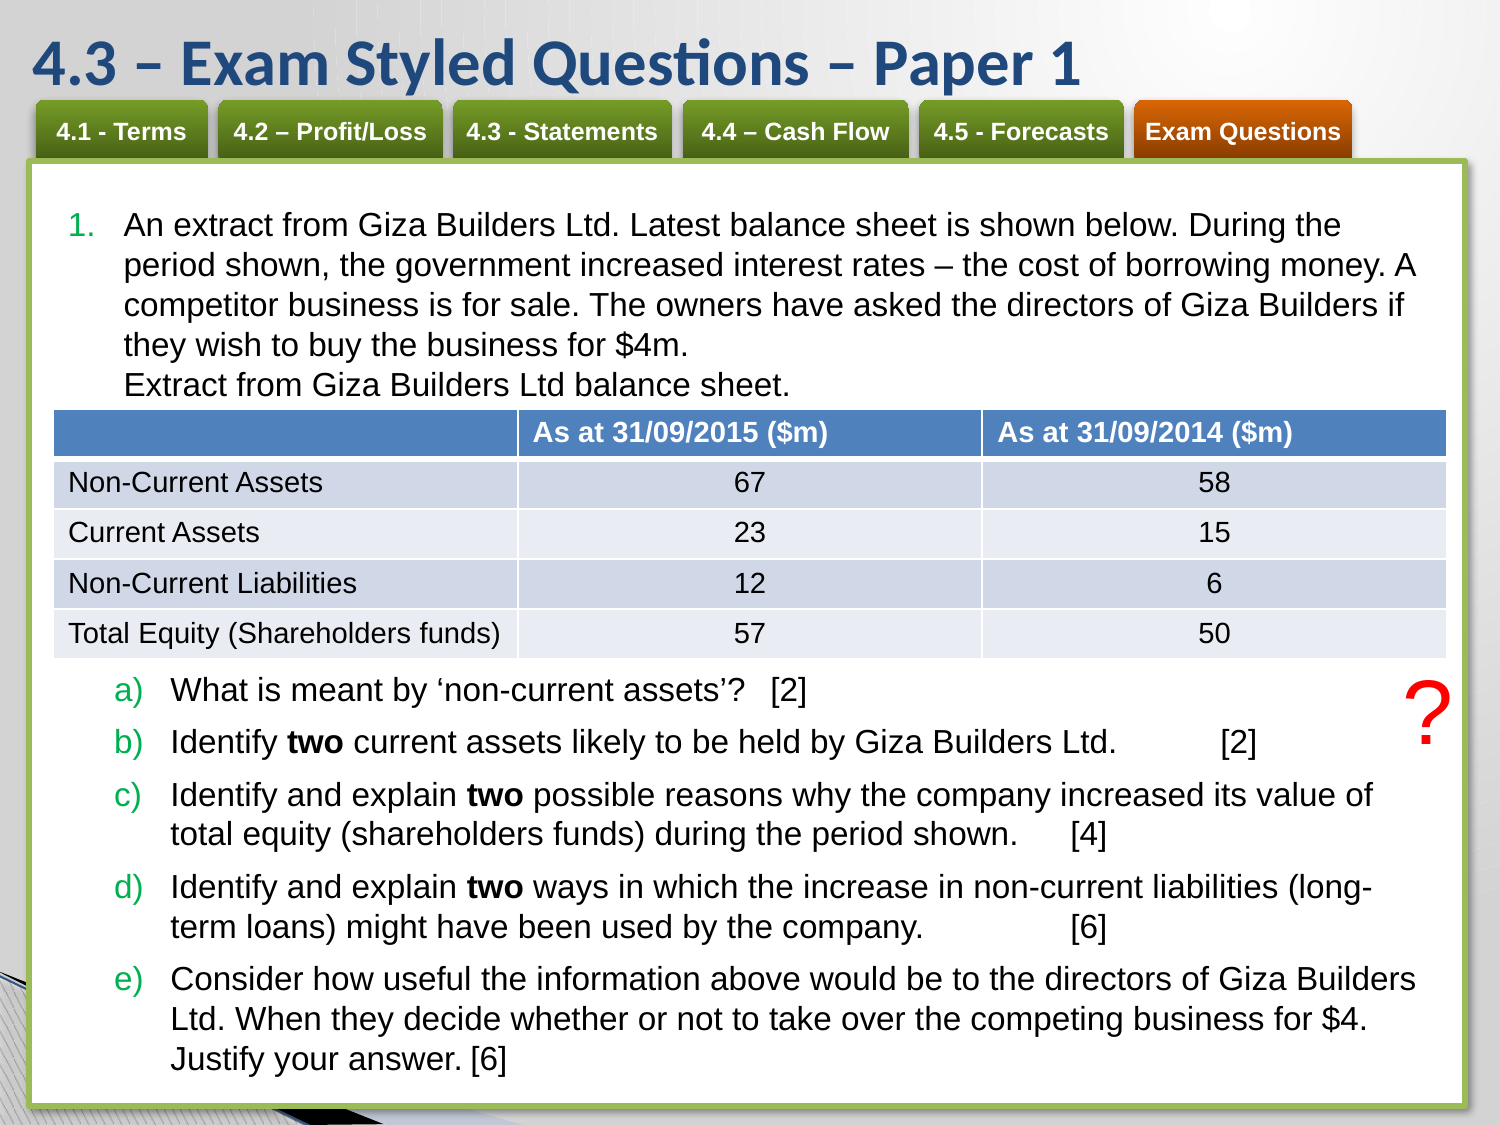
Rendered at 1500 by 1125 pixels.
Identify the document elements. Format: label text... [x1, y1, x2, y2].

table_header As at 31/09/2014 ($m) [983, 410, 1446, 456]
table_cell 23 [519, 510, 981, 558]
table_header [54, 410, 517, 456]
table_cell 57 [519, 610, 981, 658]
table_cell 50 [983, 610, 1446, 658]
title 4.3 – Exam Styled Questions – Paper 1 [17, 7, 1282, 110]
table_cell 15 [983, 510, 1446, 558]
table_cell 58 [983, 462, 1446, 508]
table_cell Current Assets [54, 510, 517, 558]
table_cell Non-Current Liabilities [54, 560, 517, 608]
table_cell 12 [519, 560, 981, 608]
table_cell Non-Current Assets [54, 462, 517, 508]
table_cell 6 [983, 560, 1446, 608]
table_cell Total Equity (Shareholders funds) [54, 610, 517, 658]
text_box An extract from Giza Builders Ltd. Latest balance sheet is shown below. During the period shown, the government increased interest rates – the cost of borrowing money. A competitor business is for sale. The owners have asked the directors of Giza Builders if they wish to buy the business for $4m. Extract from Giza Builders Ltd balance sheet. What is meant by ‘non-current assets’? [2] Identify two current assets likely to be held by Giza Builders Ltd. [2] Identify and explain two possible reasons why the company increased its value of total equity (shareholders funds) during the period shown. [4] Identify and explain two ways in which the increase in non-current liabilities (long-term loans) might have been used by the company. [6] Consider how useful the information above would be to the directors of Giza Builders Ltd. When they decide whether or not to take over the competing business for $4. Justify your answer. [6] [53, 196, 1447, 408]
text_box ? [1387, 645, 1447, 770]
table_header As at 31/09/2015 ($m) [519, 410, 981, 456]
text_box An extract from Giza Builders Ltd. Latest balance sheet is shown below. During the period shown, the government increased interest rates – the cost of borrowing money. A competitor business is for sale. The owners have asked the directors of Giza Builders if they wish to buy the business for $4m. Extract from Giza Builders Ltd balance sheet. What is meant by ‘non-current assets’? [2] Identify two current assets likely to be held by Giza Builders Ltd. [2] Identify and explain two possible reasons why the company increased its value of total equity (shareholders funds) during the period shown. [4] Identify and explain two ways in which the increase in non-current liabilities (long-term loans) might have been used by the company. [6] Consider how useful the information above would be to the directors of Giza Builders Ltd. When they decide whether or not to take over the competing business for $4. Justify your answer. [6] [53, 660, 1447, 1085]
picture [281, 1114, 303, 1125]
table_cell 67 [519, 462, 981, 508]
